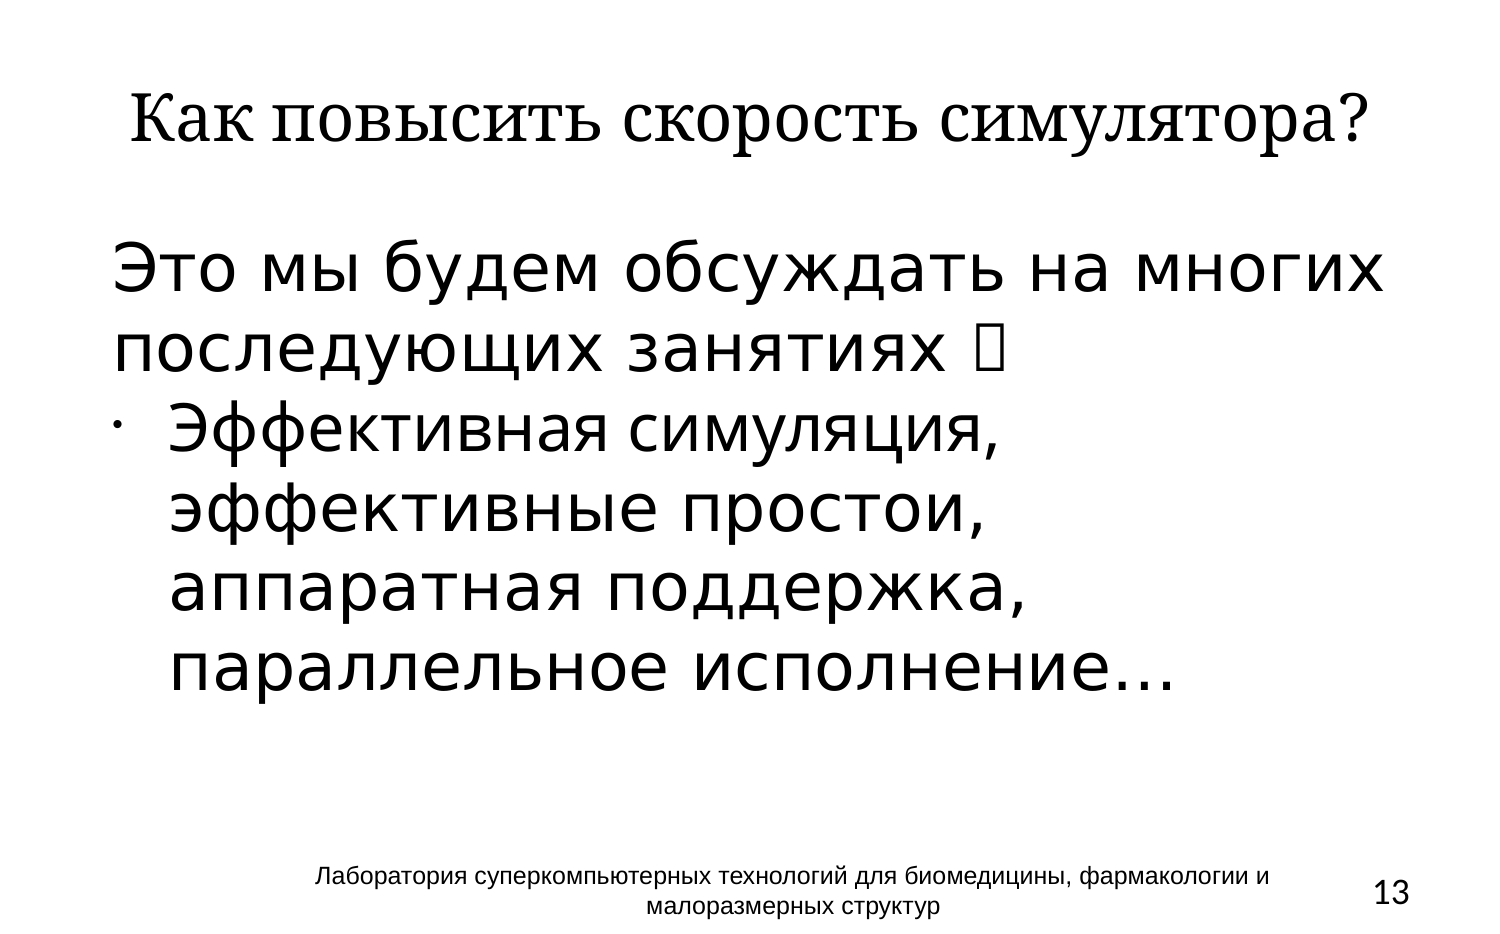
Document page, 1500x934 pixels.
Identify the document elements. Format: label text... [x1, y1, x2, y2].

text_box Лаборатория суперкомпьютерных технологий для биомедицины, фармакологии и малоразмерных структур [249, 864, 1337, 915]
text_box 13 [1337, 864, 1425, 915]
title Как повысить скорость симулятора? [75, 37, 1425, 193]
title Это мы будем обсуждать на многих последующих занятиях  Эффективная симуляция, эффективные простои, аппаратная поддержка, параллельное исполнение… [75, 224, 1425, 756]
